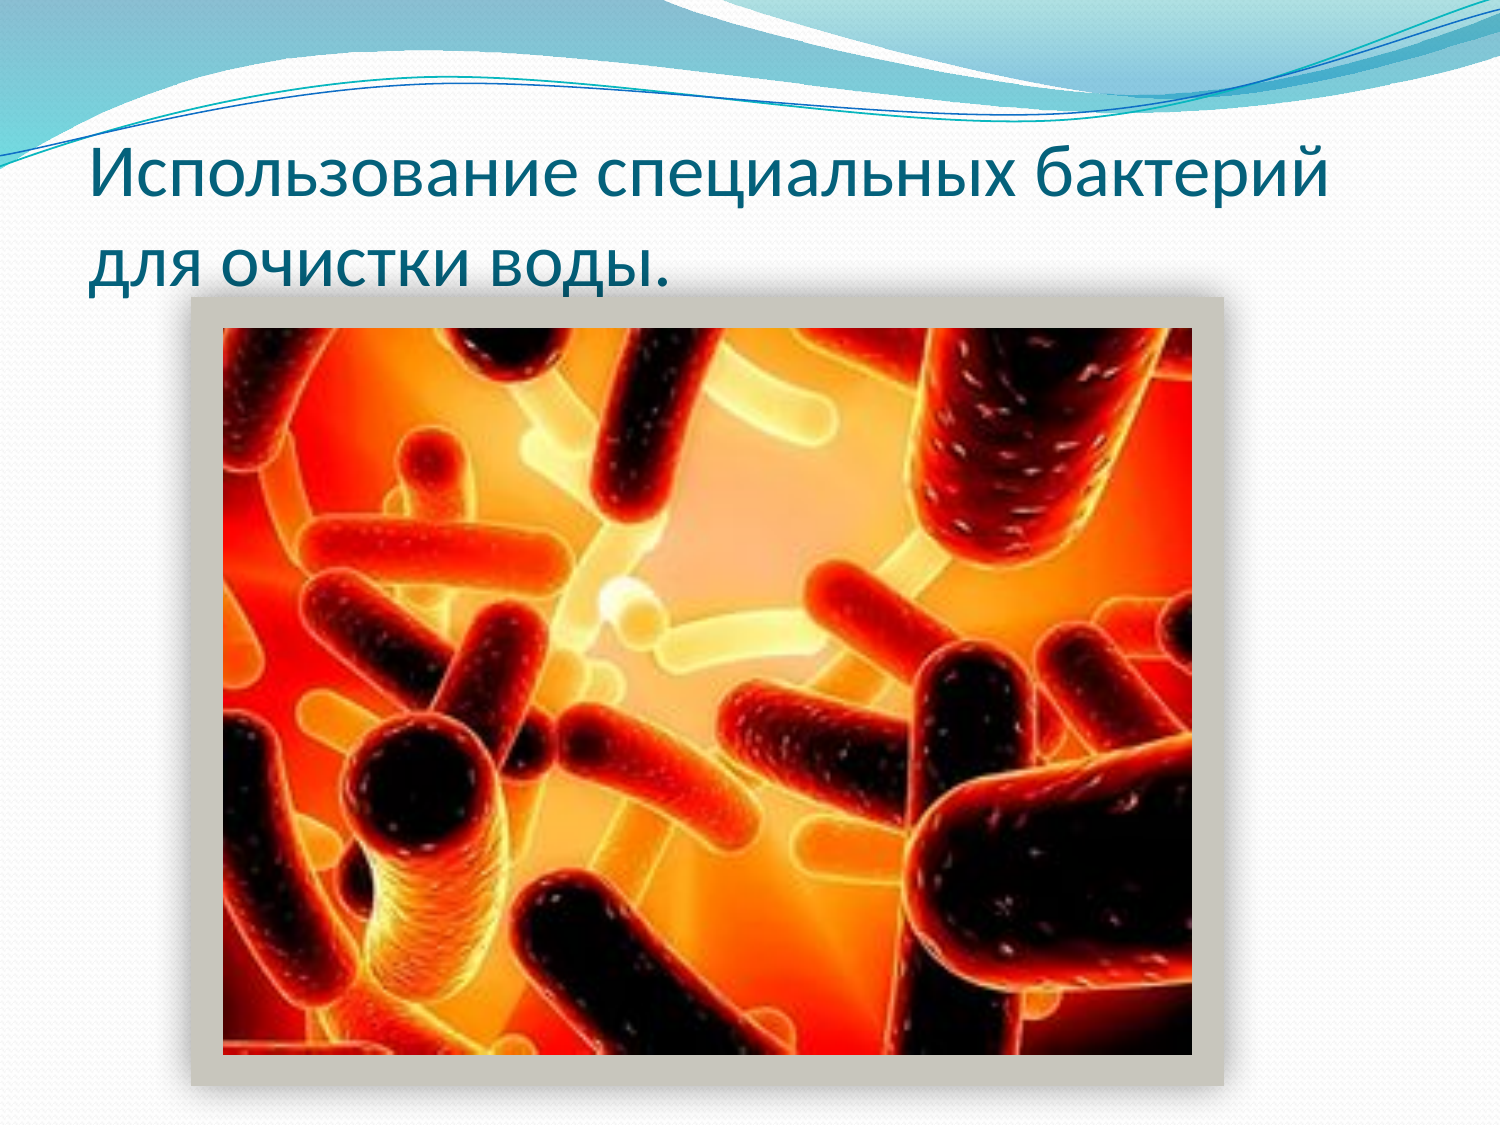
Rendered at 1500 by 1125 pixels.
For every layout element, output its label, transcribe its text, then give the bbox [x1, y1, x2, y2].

title Использование специальных бактерий для очистки воды. [88, 113, 1439, 302]
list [222, 327, 1193, 1055]
